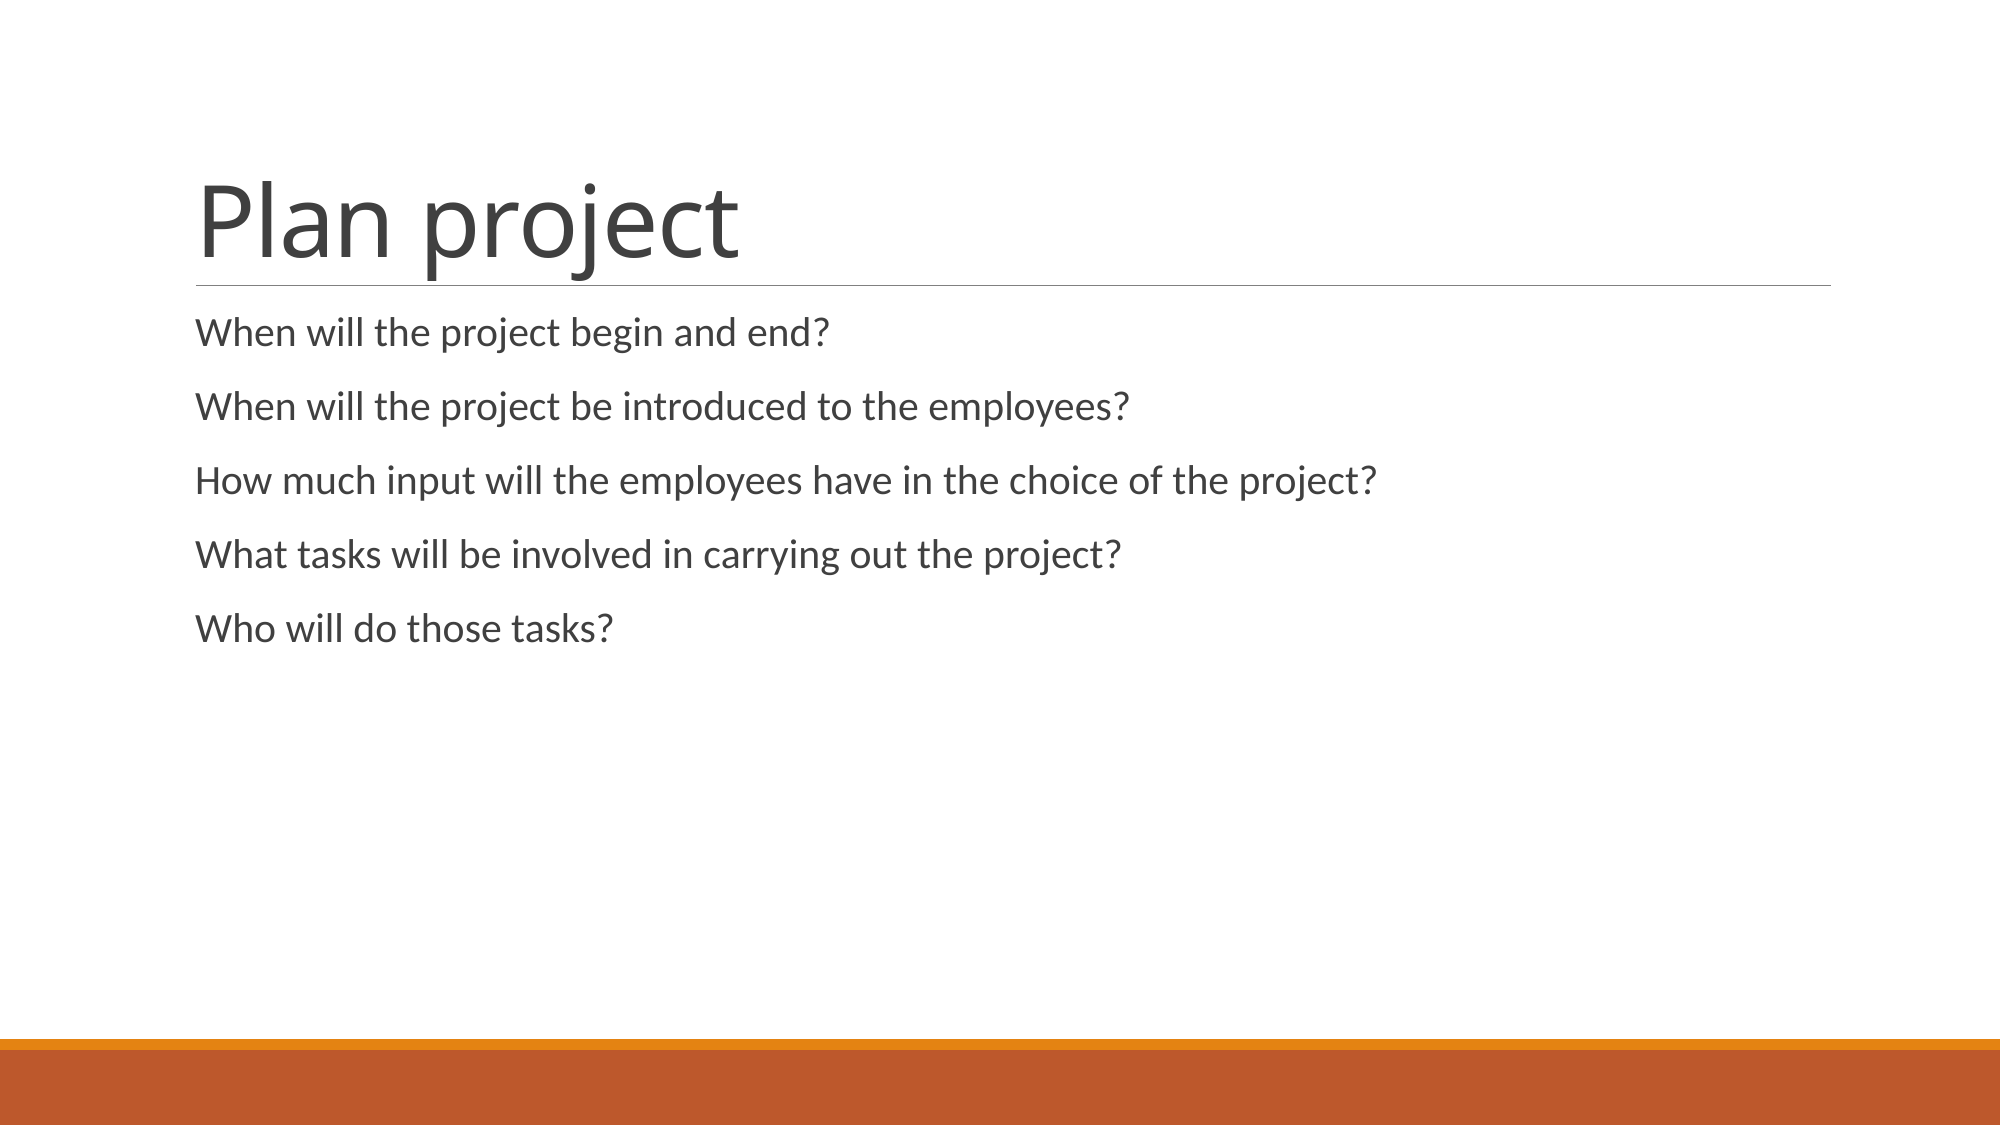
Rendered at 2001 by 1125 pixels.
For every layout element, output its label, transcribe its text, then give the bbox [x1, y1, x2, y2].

list When will the project begin and end? When will the project be introduced to the employees? How much input will the employees have in the choice of the project? What tasks will be involved in carrying out the project? Who will do those tasks? [180, 302, 1830, 963]
title Plan project [180, 47, 1830, 285]
